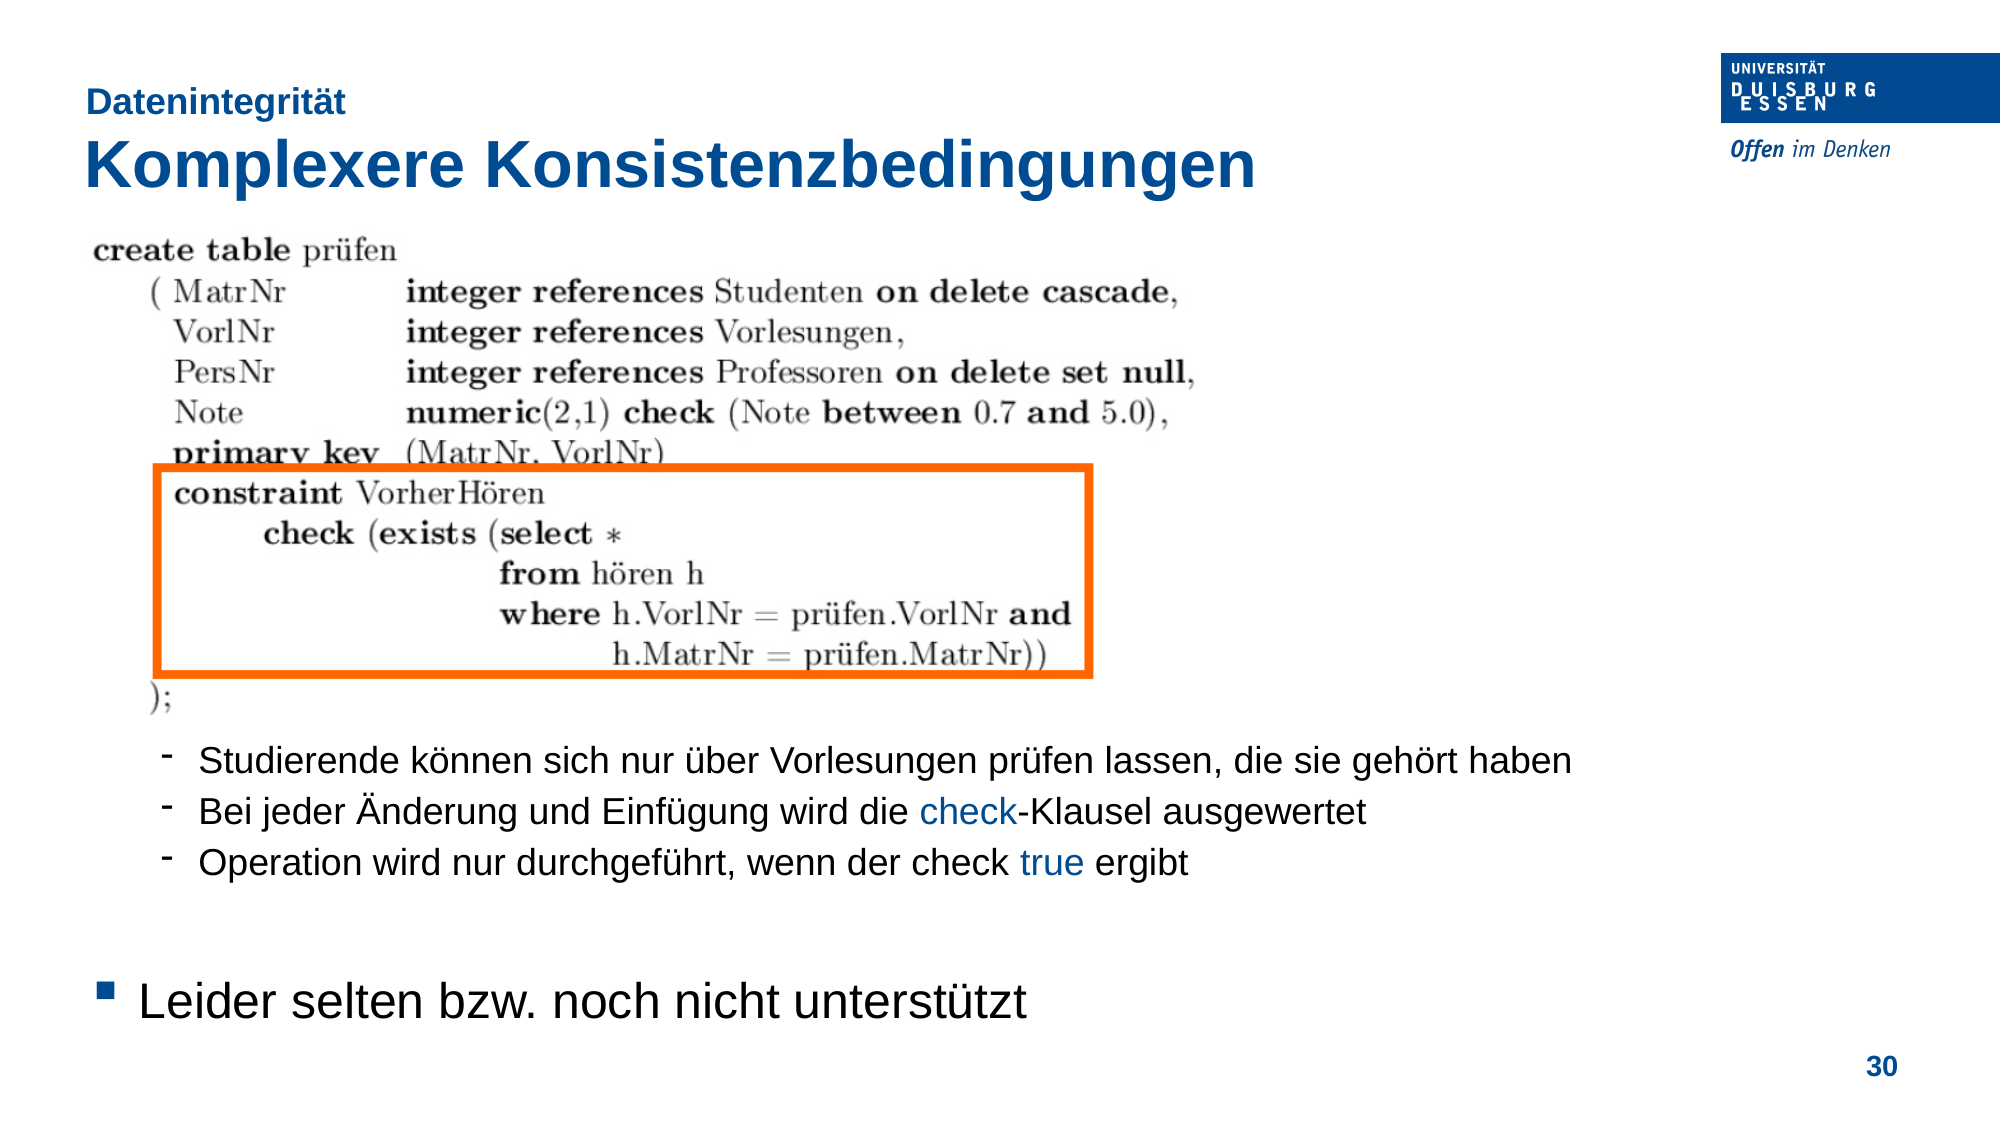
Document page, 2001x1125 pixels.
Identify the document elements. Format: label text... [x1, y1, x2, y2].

list Studierende können sich nur über Vorlesungen prüfen lassen, die sie gehört haben Bei jeder Änderung und Einfügung wird die check-Klausel ausgewertet Operation wird nur durchgeführt, wenn der check true ergibt Leider selten bzw. noch nicht unterstützt [85, 733, 1957, 1040]
list Datenintegrität [85, 82, 1694, 123]
picture [84, 227, 1263, 720]
slide_number 30 [1677, 1039, 1914, 1081]
picture [1721, 53, 2000, 162]
list Komplexere Konsistenzbedingungen [84, 122, 1677, 263]
